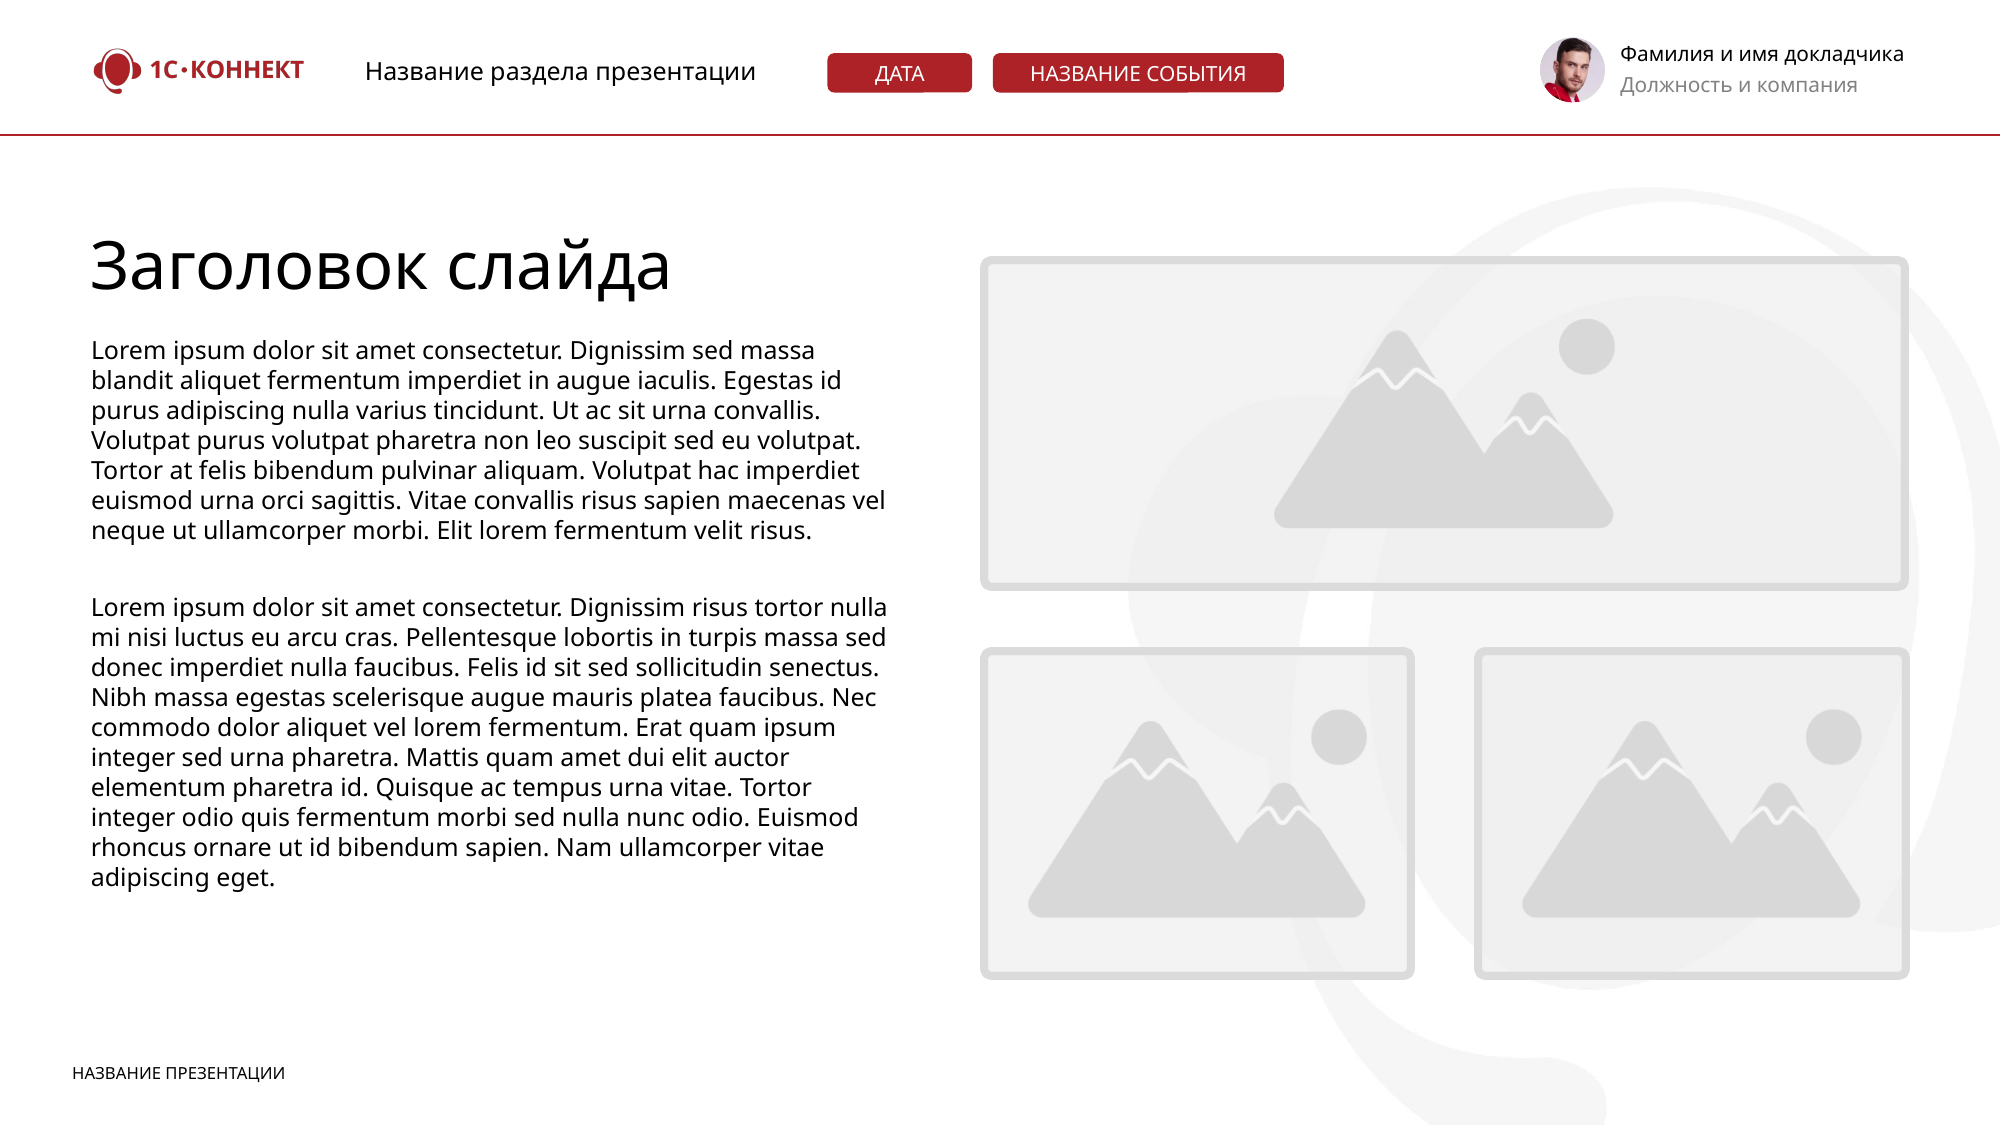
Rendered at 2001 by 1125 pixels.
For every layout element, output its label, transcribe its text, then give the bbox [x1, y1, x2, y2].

list Lorem ipsum dolor sit amet consectetur. Dignissim sed massa blandit aliquet fermentum imperdiet in augue iaculis. Egestas id purus adipiscing nulla varius tincidunt. Ut ac sit urna convallis. Volutpat purus volutpat pharetra non leo suscipit sed eu volutpat. Tortor at felis bibendum pulvinar aliquam. Volutpat hac imperdiet euismod urna orci sagittis. Vitae convallis risus sapien maecenas vel neque ut ullamcorper morbi. Elit lorem fermentum velit risus. [90, 334, 897, 561]
text_box Lorem ipsum dolor sit amet consectetur. Dignissim risus tortor nulla mi nisi luctus eu arcu cras. Pellentesque lobortis in turpis massa sed donec imperdiet nulla faucibus. Felis id sit sed sollicitudin senectus. Nibh massa egestas scelerisque augue mauris platea faucibus. Nec commodo dolor aliquet vel lorem fermentum. Erat quam ipsum integer sed urna pharetra. Mattis quam amet dui elit auctor elementum pharetra id. Quisque ac tempus urna vitae. Tortor integer odio quis fermentum morbi sed nulla nunc odio. Euismod rhoncus ornare ut id bibendum sapien. Nam ullamcorper vitae adipiscing eget. [90, 591, 897, 935]
picture [0, 0, 2001, 1125]
text_box Название раздела презентации [364, 54, 766, 85]
text_box ДАТА [827, 53, 973, 93]
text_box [1539, 37, 1910, 103]
text_box Заголовок слайда [90, 222, 696, 303]
footer НАЗВАНИЕ ПРЕЗЕНТАЦИИ [72, 1042, 747, 1103]
text_box НАЗВАНИЕ СОБЫТИЯ [992, 53, 1284, 93]
